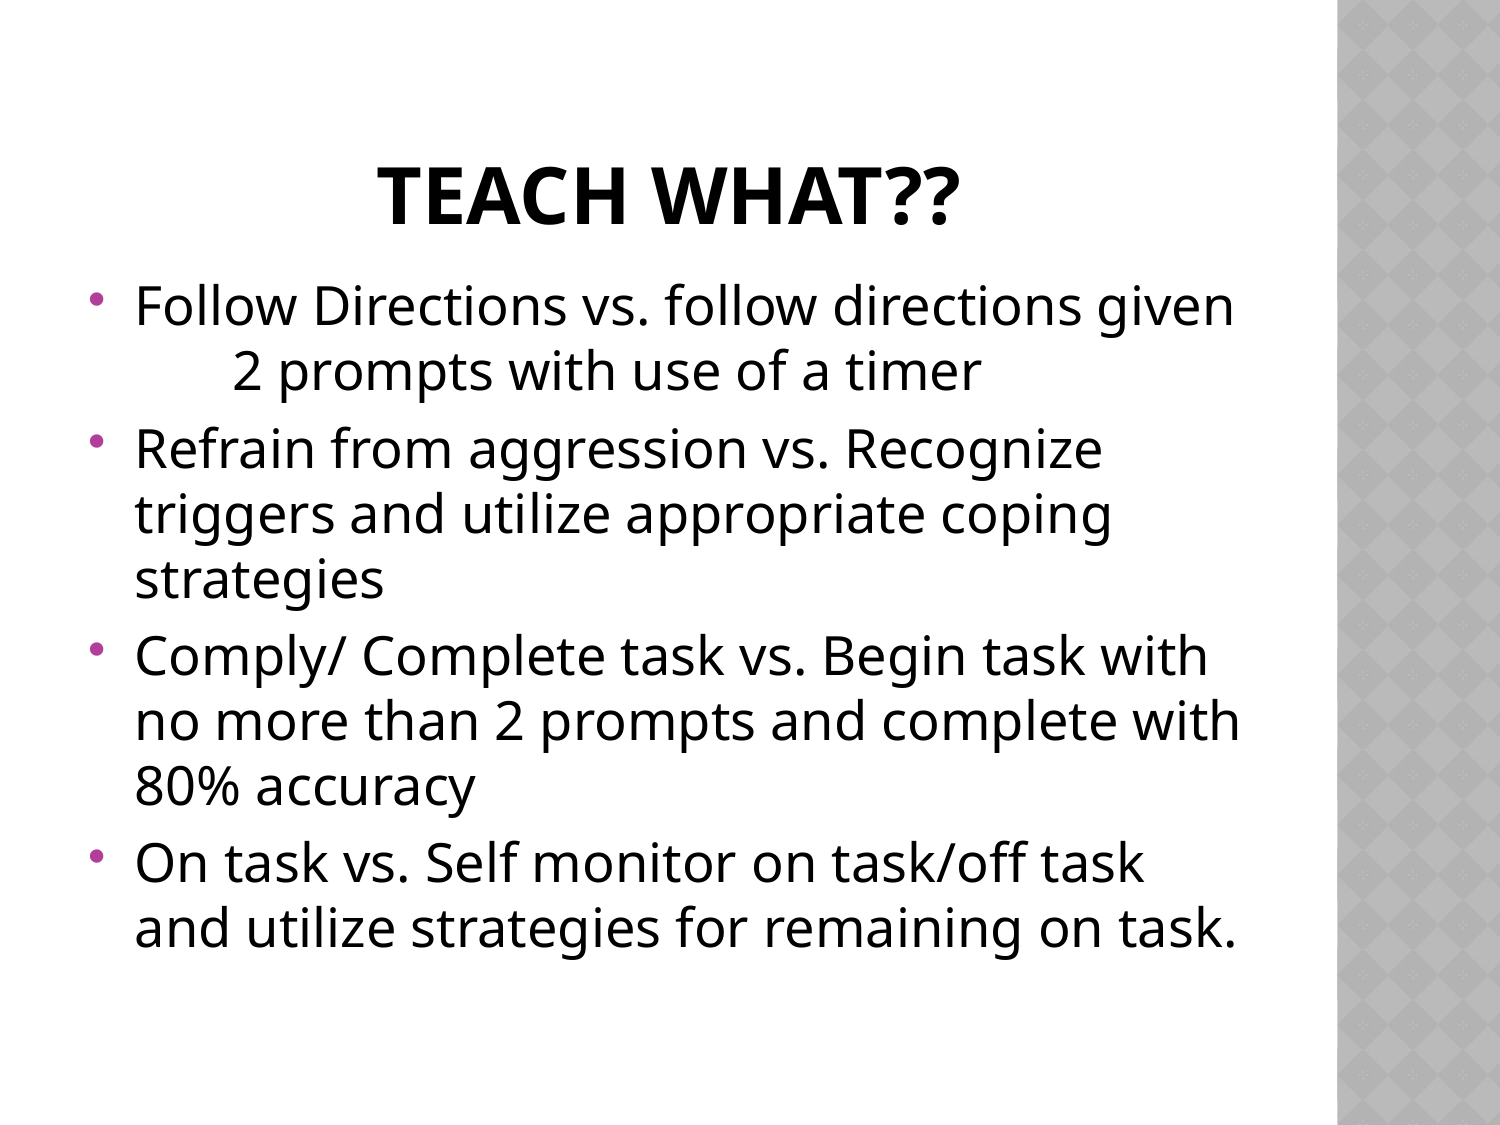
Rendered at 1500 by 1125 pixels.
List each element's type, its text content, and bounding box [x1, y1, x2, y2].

list Follow Directions vs. follow directions given 2 prompts with use of a timer Refrain from aggression vs. Recognize triggers and utilize appropriate coping strategies Comply/ Complete task vs. Begin task with no more than 2 prompts and complete with 80% accuracy On task vs. Self monitor on task/off task and utilize strategies for remaining on task. [74, 263, 1263, 1060]
title TEACH WHAT?? [75, 52, 1263, 241]
